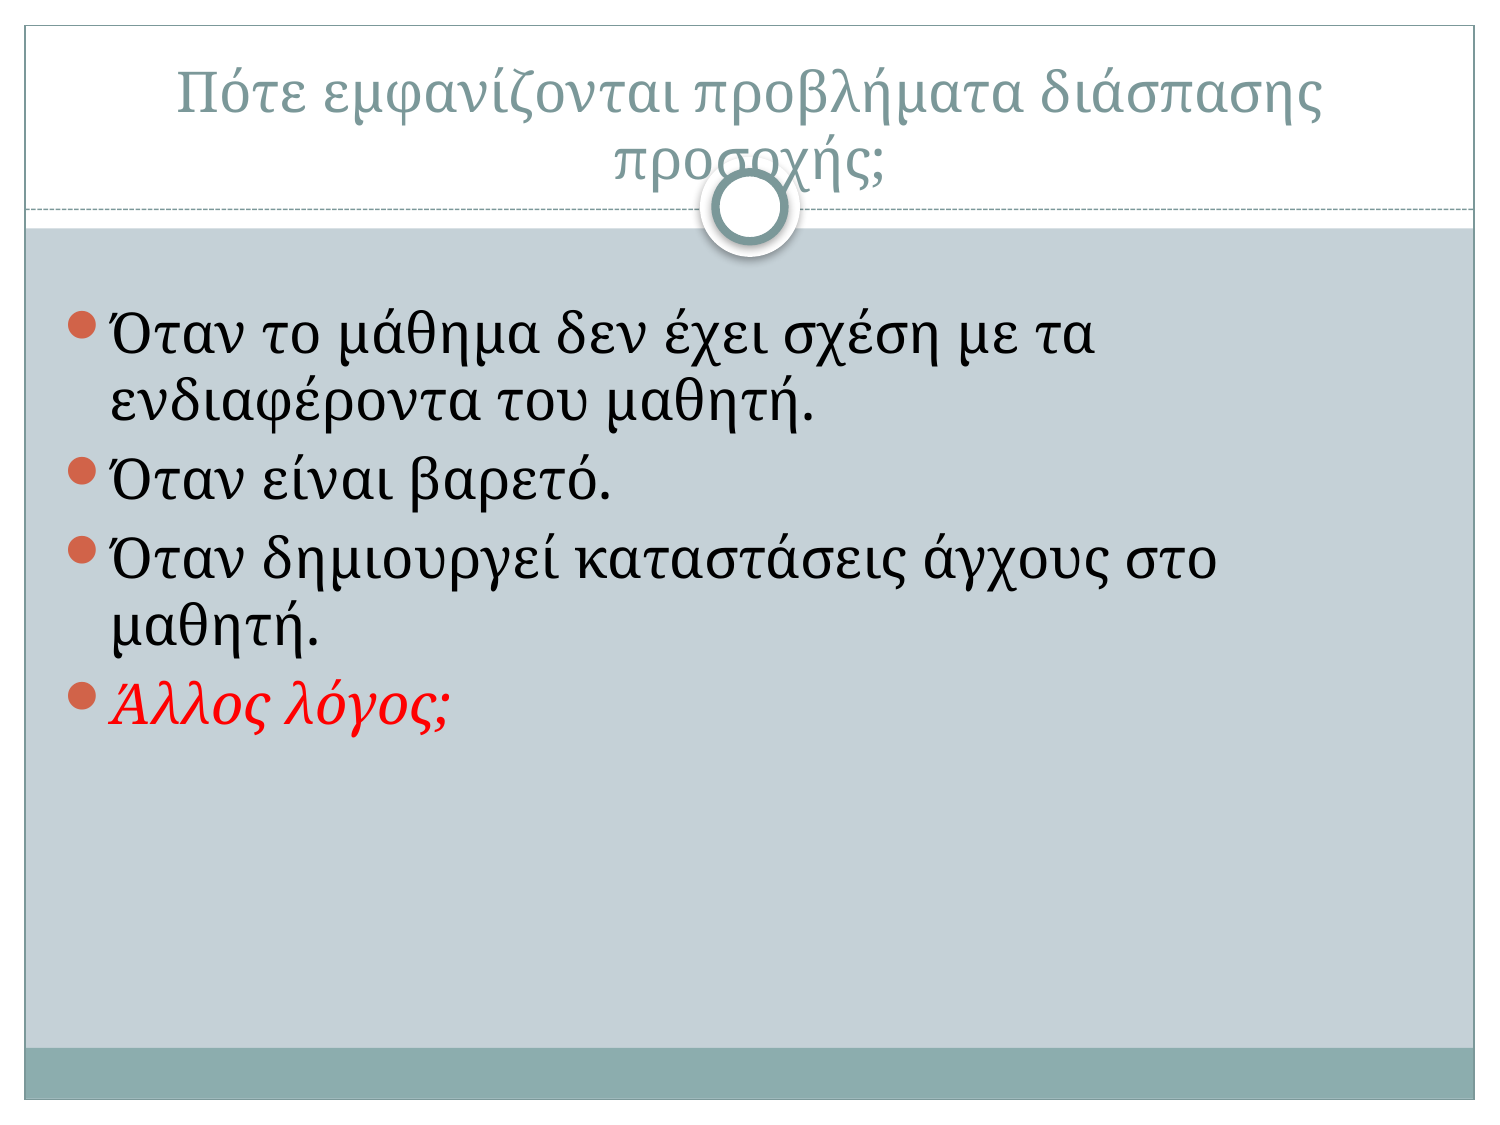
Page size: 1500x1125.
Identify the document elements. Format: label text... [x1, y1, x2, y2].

title Πότε εμφανίζονται προβλήματα διάσπασης προσοχής; [75, 47, 1425, 199]
list Όταν το μάθημα δεν έχει σχέση με τα ενδιαφέροντα του μαθητή. Όταν είναι βαρετό. Όταν δημιουργεί καταστάσεις άγχους στο μαθητή. Άλλος λόγος; [49, 289, 1445, 1001]
